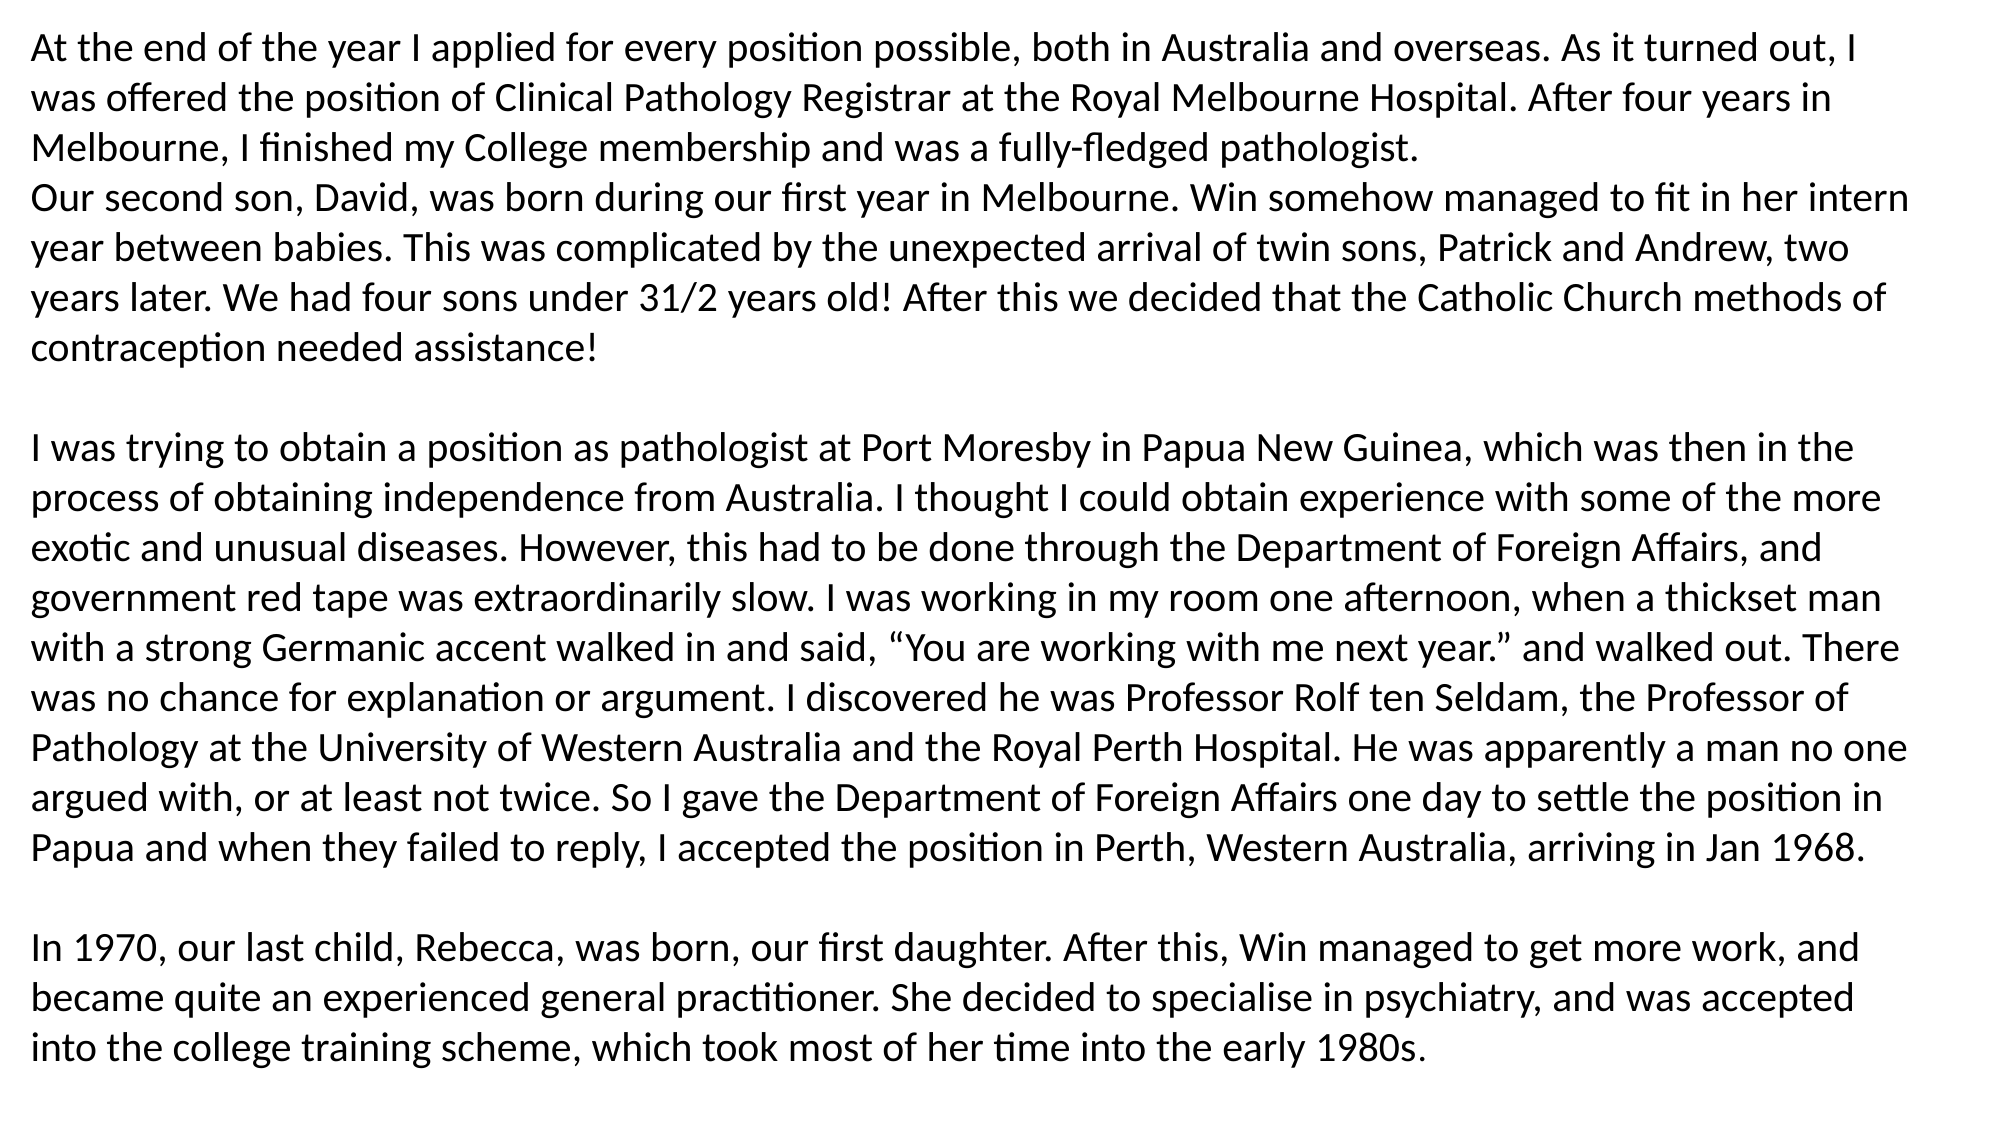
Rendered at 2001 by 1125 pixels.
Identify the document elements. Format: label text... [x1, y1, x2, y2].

text_box At the end of the year I applied for every position possible, both in Australia and overseas. As it turned out, I was offered the position of Clinical Pathology Registrar at the Royal Melbourne Hospital. After four years in Melbourne, I finished my College membership and was a fully-fledged pathologist. Our second son, David, was born during our first year in Melbourne. Win somehow managed to fit in her intern year between babies. This was complicated by the unexpected arrival of twin sons, Patrick and Andrew, two years later. We had four sons under 31/2 years old! After this we decided that the Catholic Church methods of contraception needed assistance! I was trying to obtain a position as pathologist at Port Moresby in Papua New Guinea, which was then in the process of obtaining independence from Australia. I thought I could obtain experience with some of the more exotic and unusual diseases. However, this had to be done through the Department of Foreign Affairs, and government red tape was extraordinarily slow. I was working in my room one afternoon, when a thickset man with a strong Germanic accent walked in and said, “You are working with me next year.” and walked out. There was no chance for explanation or argument. I discovered he was Professor Rolf ten Seldam, the Professor of Pathology at the University of Western Australia and the Royal Perth Hospital. He was apparently a man no one argued with, or at least not twice. So I gave the Department of Foreign Affairs one day to settle the position in Papua and when they failed to reply, I accepted the position in Perth, Western Australia, arriving in Jan 1968. In 1970, our last child, Rebecca, was born, our first daughter. After this, Win managed to get more work, and became quite an experienced general practitioner. She decided to specialise in psychiatry, and was accepted into the college training scheme, which took most of her time into the early 1980s. [15, 12, 1934, 1123]
